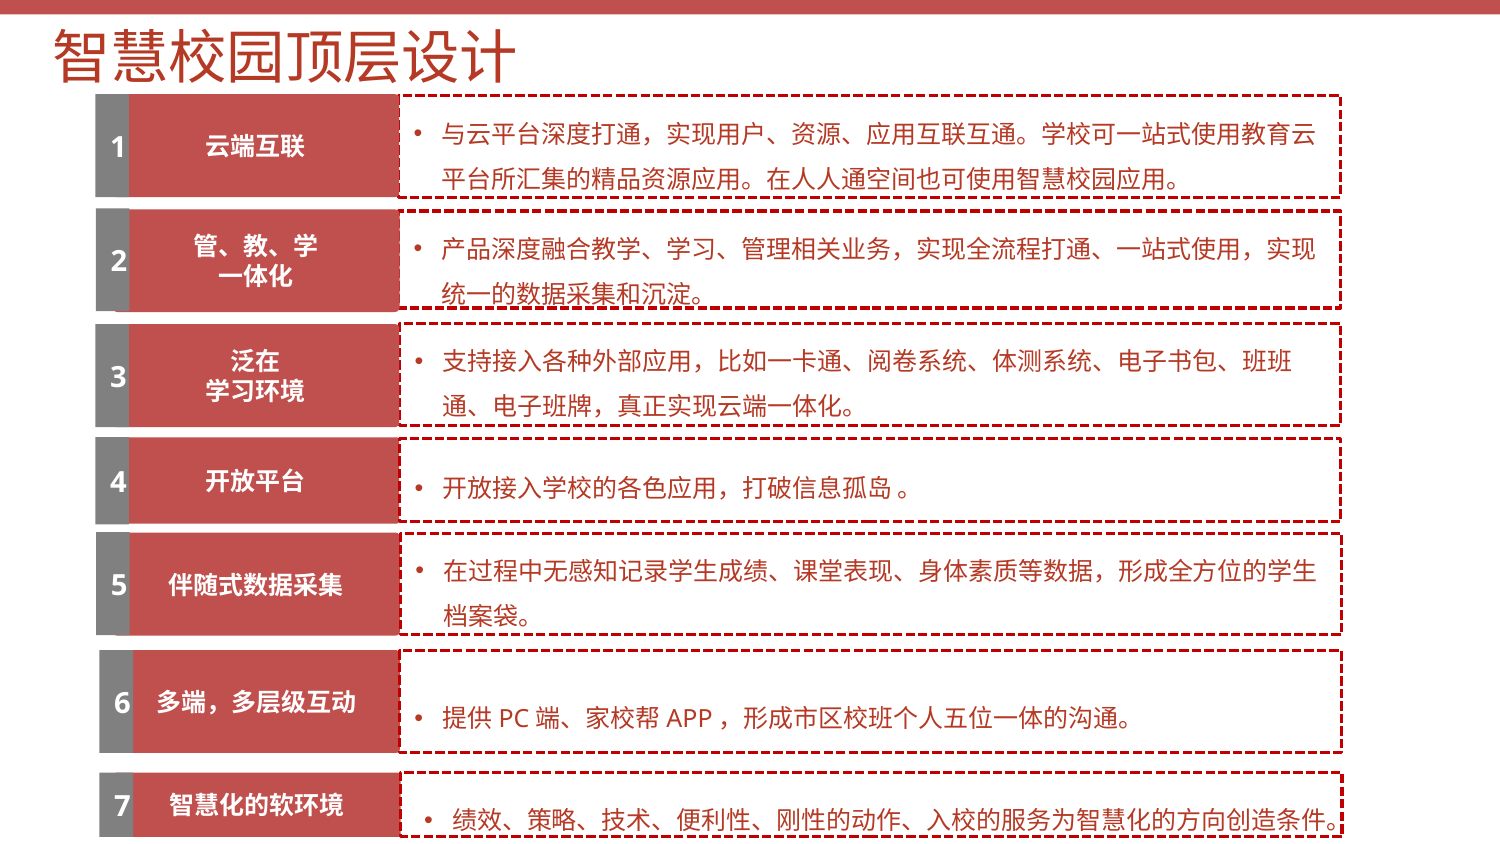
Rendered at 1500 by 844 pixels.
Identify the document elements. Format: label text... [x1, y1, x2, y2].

text_box 1 [93, 92, 131, 199]
text_box 多端，多层级互动 [116, 647, 400, 756]
text_box 在过程中无感知记录学生成绩、课堂表现、身体素质等数据，形成全方位的学生档案袋。 [399, 531, 1343, 637]
text_box 支持接入各种外部应用，比如一卡通、阅卷系统、体测系统、电子书包、班班通、电子班牌，真正实现云端一体化。 [398, 321, 1343, 427]
text_box 5 [94, 530, 132, 637]
text_box 开放接入学校的各色应用，打破信息孤岛 。 [398, 436, 1343, 523]
text_box 2 [94, 206, 132, 313]
text_box 7 [97, 771, 135, 839]
text_box 产品深度融合教学、学习、管理相关业务，实现全流程打通、一站式使用，实现统一的数据采集和沉淀。 [401, 209, 1343, 310]
text_box 开放平台 [131, 435, 402, 526]
text_box 与云平台深度打通，实现用户、资源、应用互联互通。学校可一站式使用教育云平台所汇集的精品资源应用。在人人通空间也可使用智慧校园应用。 [399, 94, 1343, 199]
text_box 智慧化的软环境 [114, 770, 402, 840]
text_box 伴随式数据采集 [114, 530, 400, 638]
text_box 3 [93, 322, 131, 429]
text_box 管、教、学 一体化 [113, 207, 402, 315]
text_box 绩效、策略、技术、便利性、刚性的动作、入校的服务为智慧化的方向创造条件。 [409, 752, 1368, 843]
text_box 提供PC端、家校帮APP，形成市区校班个人五位一体的沟通。 [398, 649, 1343, 754]
text_box 智慧校园顶层设计 [37, 15, 1317, 95]
text_box 云端互联 [115, 92, 402, 200]
text_box 4 [93, 435, 131, 527]
text_box 6 [97, 648, 135, 755]
text_box 泛在 学习环境 [115, 322, 402, 430]
text_box [398, 771, 409, 838]
